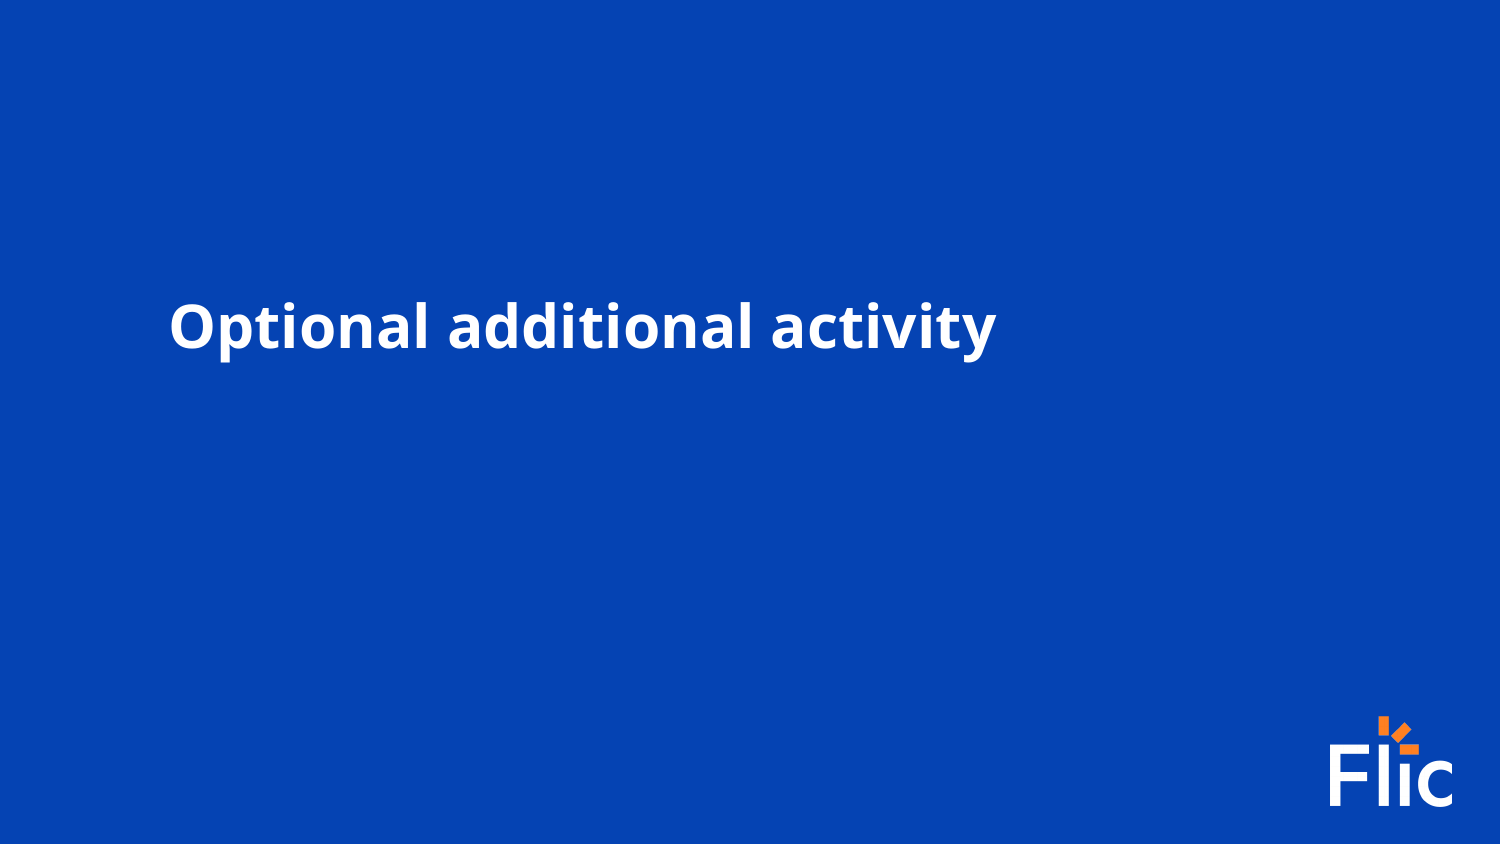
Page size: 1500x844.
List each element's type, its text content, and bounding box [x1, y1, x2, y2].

picture [1330, 716, 1452, 807]
text_box Optional additional activity [153, 273, 1349, 376]
